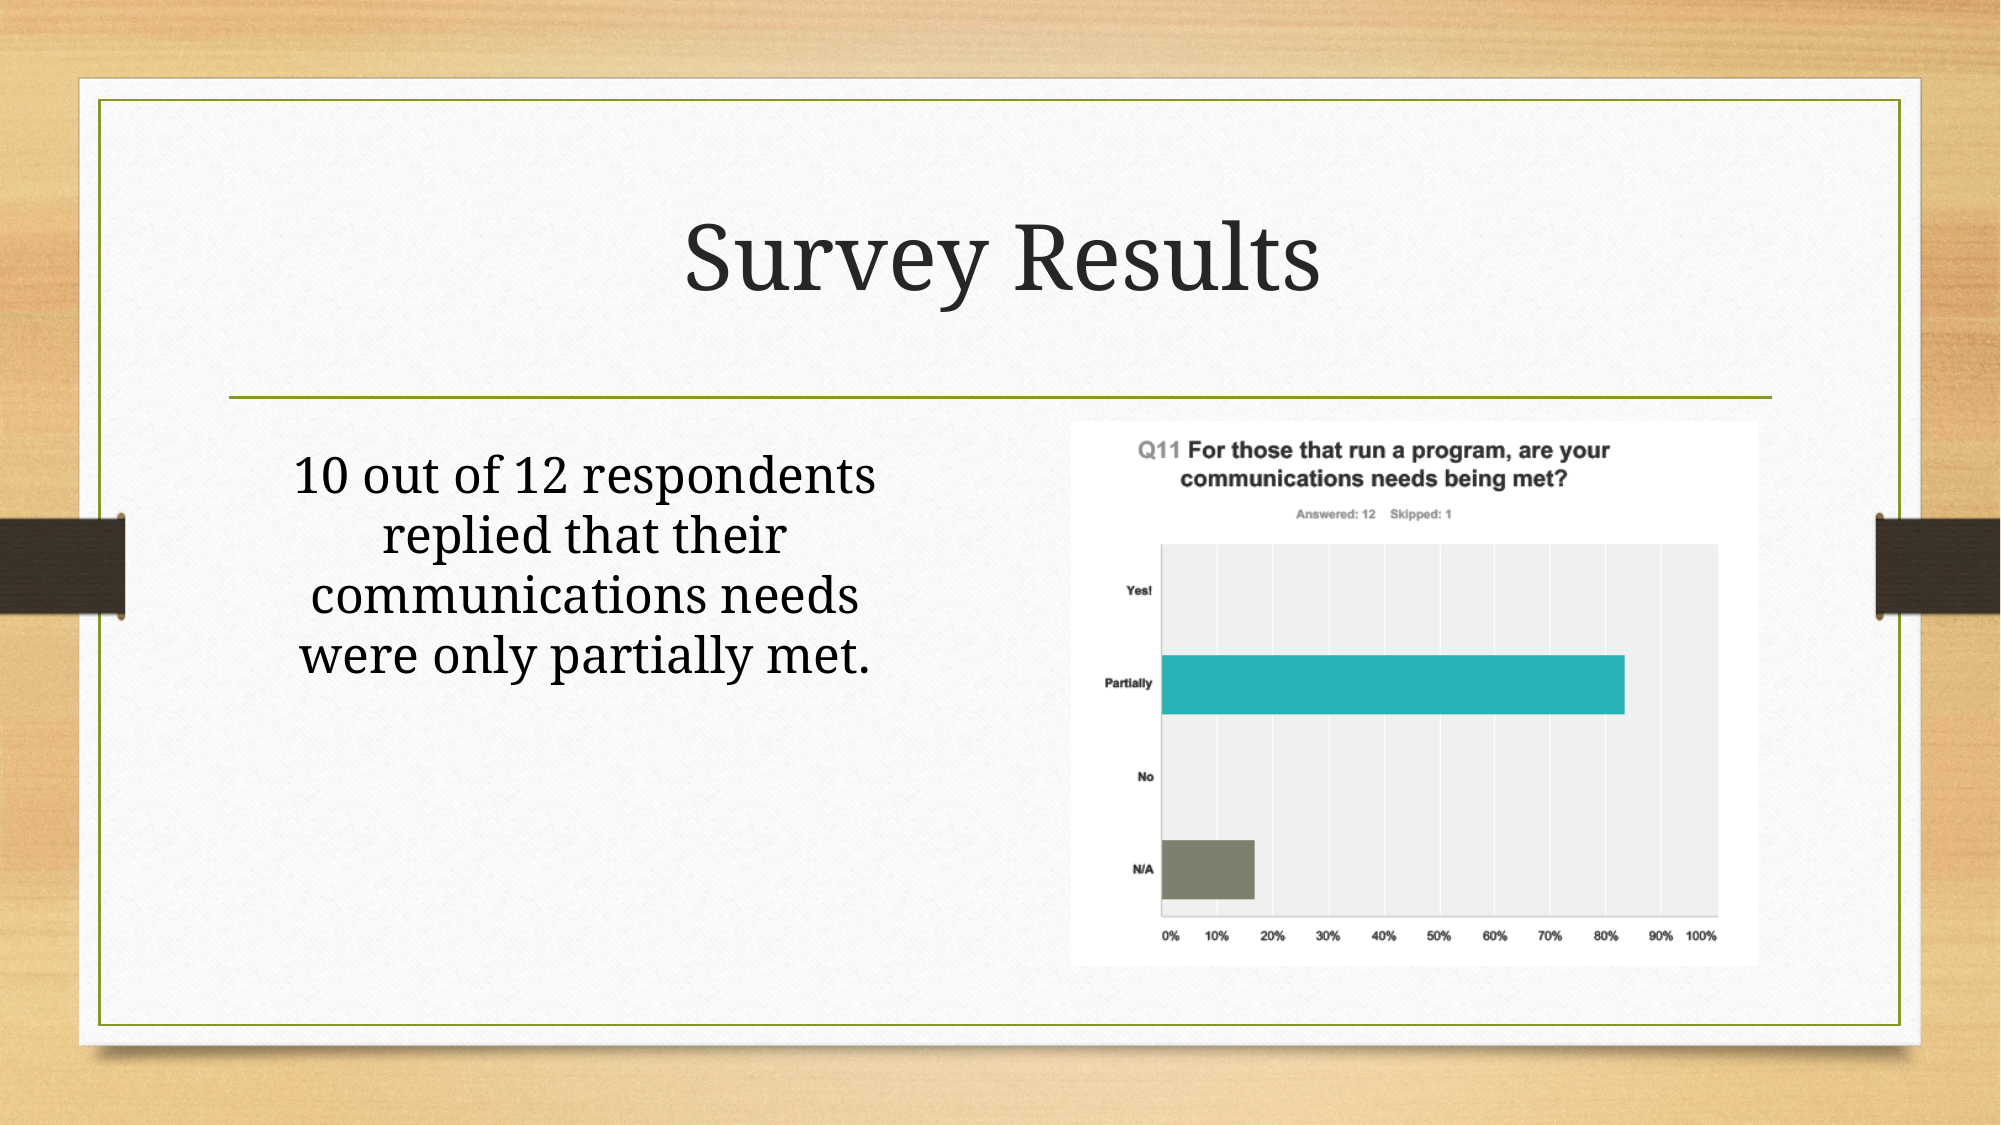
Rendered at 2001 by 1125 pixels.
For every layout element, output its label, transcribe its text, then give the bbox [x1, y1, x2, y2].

picture [0, 0, 2001, 1125]
text_box 10 out of 12 respondents replied that their communications needs were only partially met. [262, 436, 909, 691]
title Survey Results [216, 146, 1792, 361]
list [1071, 421, 1758, 966]
